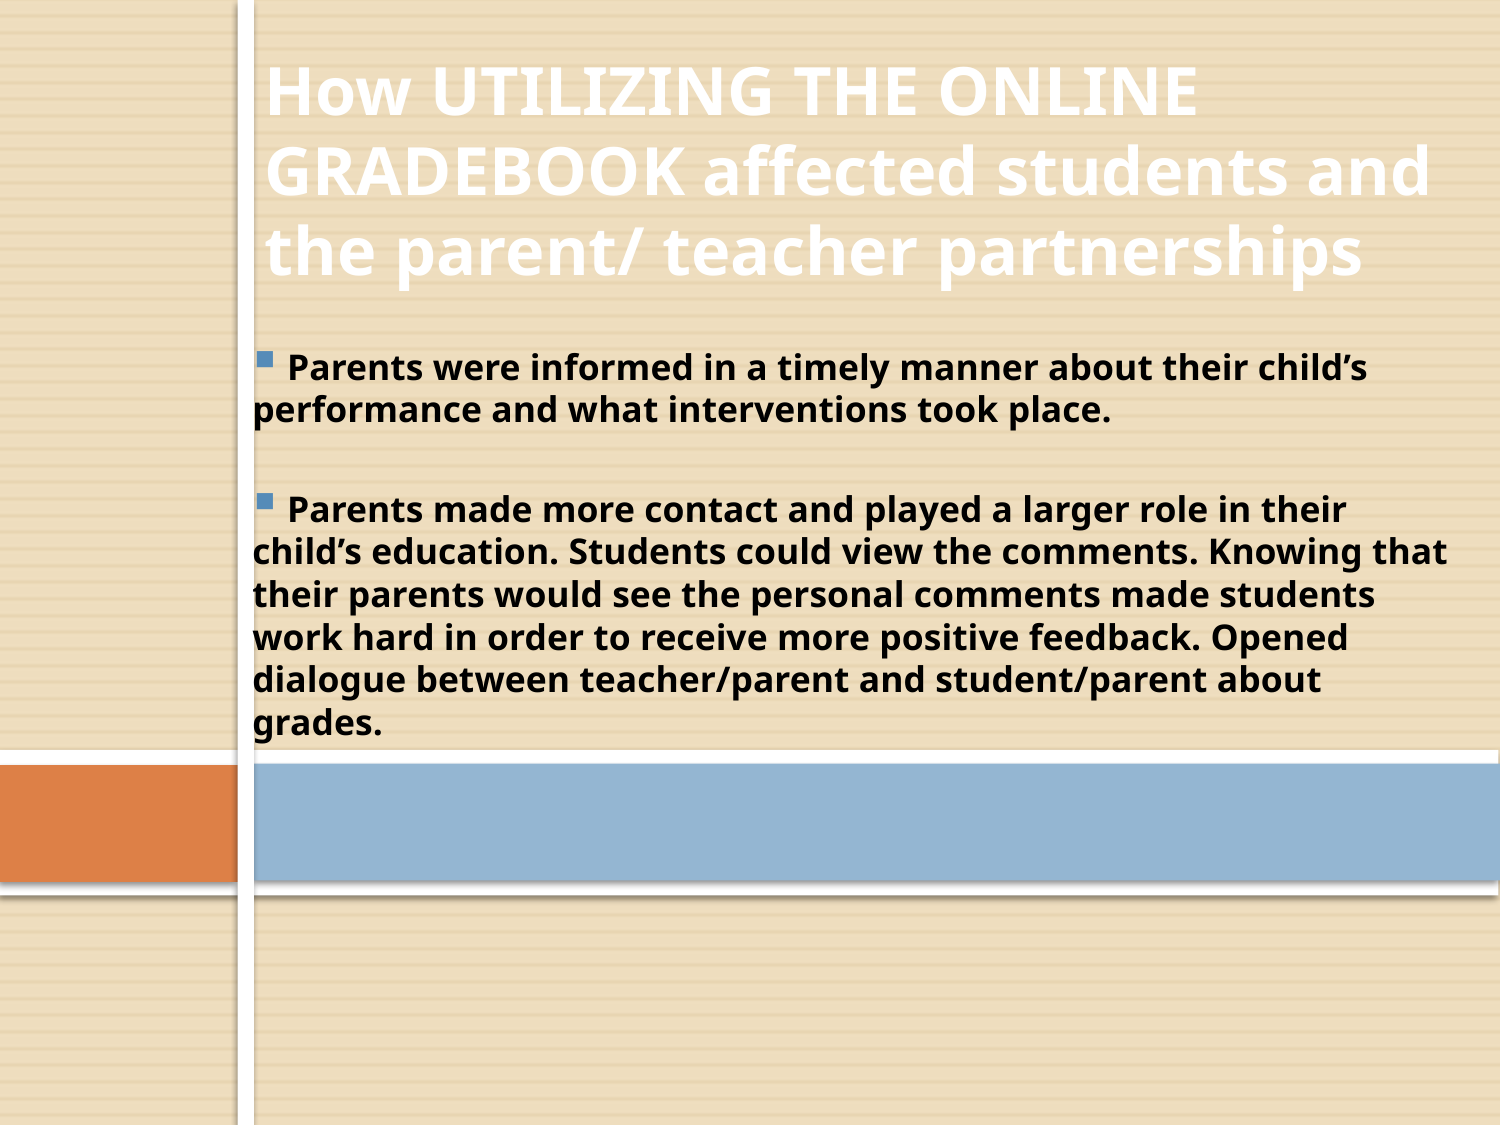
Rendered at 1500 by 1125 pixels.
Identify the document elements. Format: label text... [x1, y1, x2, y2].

list Parents were informed in a timely manner about their child’s performance and what interventions took place. Parents made more contact and played a larger role in their child’s education. Students could view the comments. Knowing that their parents would see the personal comments made students work hard in order to receive more positive feedback. Opened dialogue between teacher/parent and student/parent about grades. [237, 337, 1475, 713]
title How UTILIZING THE ONLINE GRADEBOOK affected students and the parent/ teacher partnerships [249, 12, 1450, 325]
